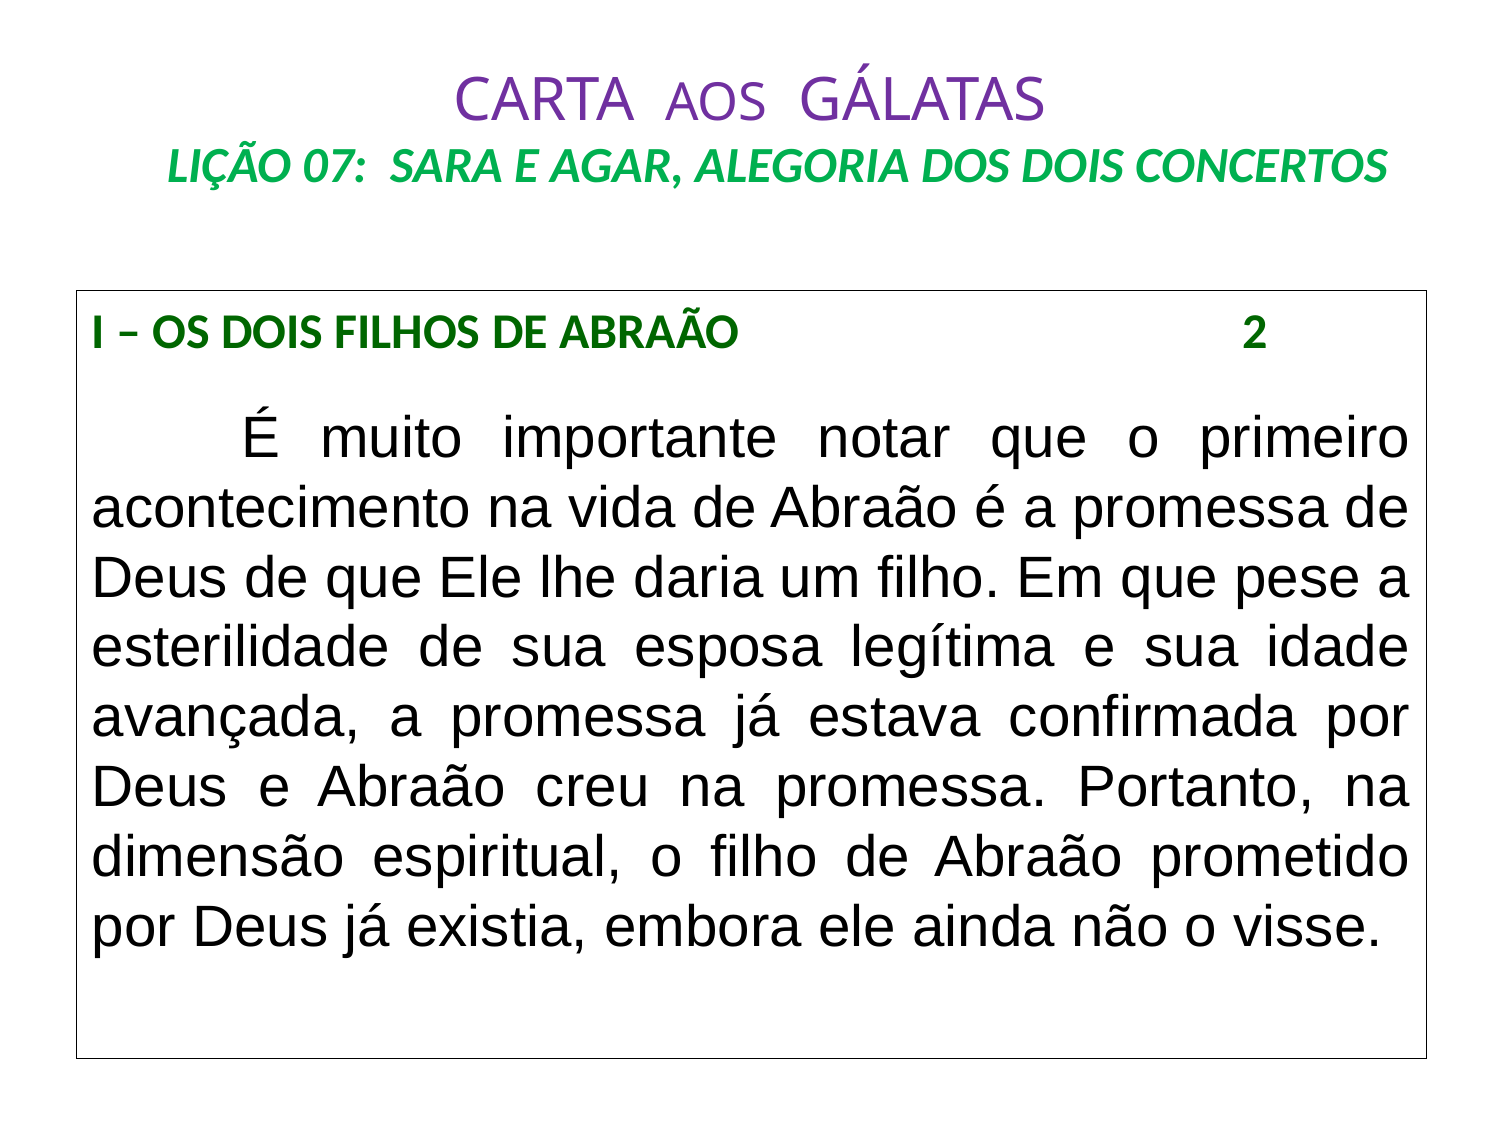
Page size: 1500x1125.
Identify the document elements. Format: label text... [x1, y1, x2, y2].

title CARTA AOS GÁLATAS LIÇÃO 07: SARA E AGAR, ALEGORIA DOS DOIS CONCERTOS [75, 45, 1425, 209]
list I – OS DOIS FILHOS DE ABRAÃO 2 É muito importante notar que o primeiro acontecimento na vida de Abraão é a promessa de Deus de que Ele lhe daria um filho. Em que pese a esterilidade de sua esposa legítima e sua idade avançada, a promessa já estava confirmada por Deus e Abraão creu na promessa. Portanto, na dimensão espiritual, o filho de Abraão prometido por Deus já existia, embora ele ainda não o visse. [76, 290, 1427, 1059]
